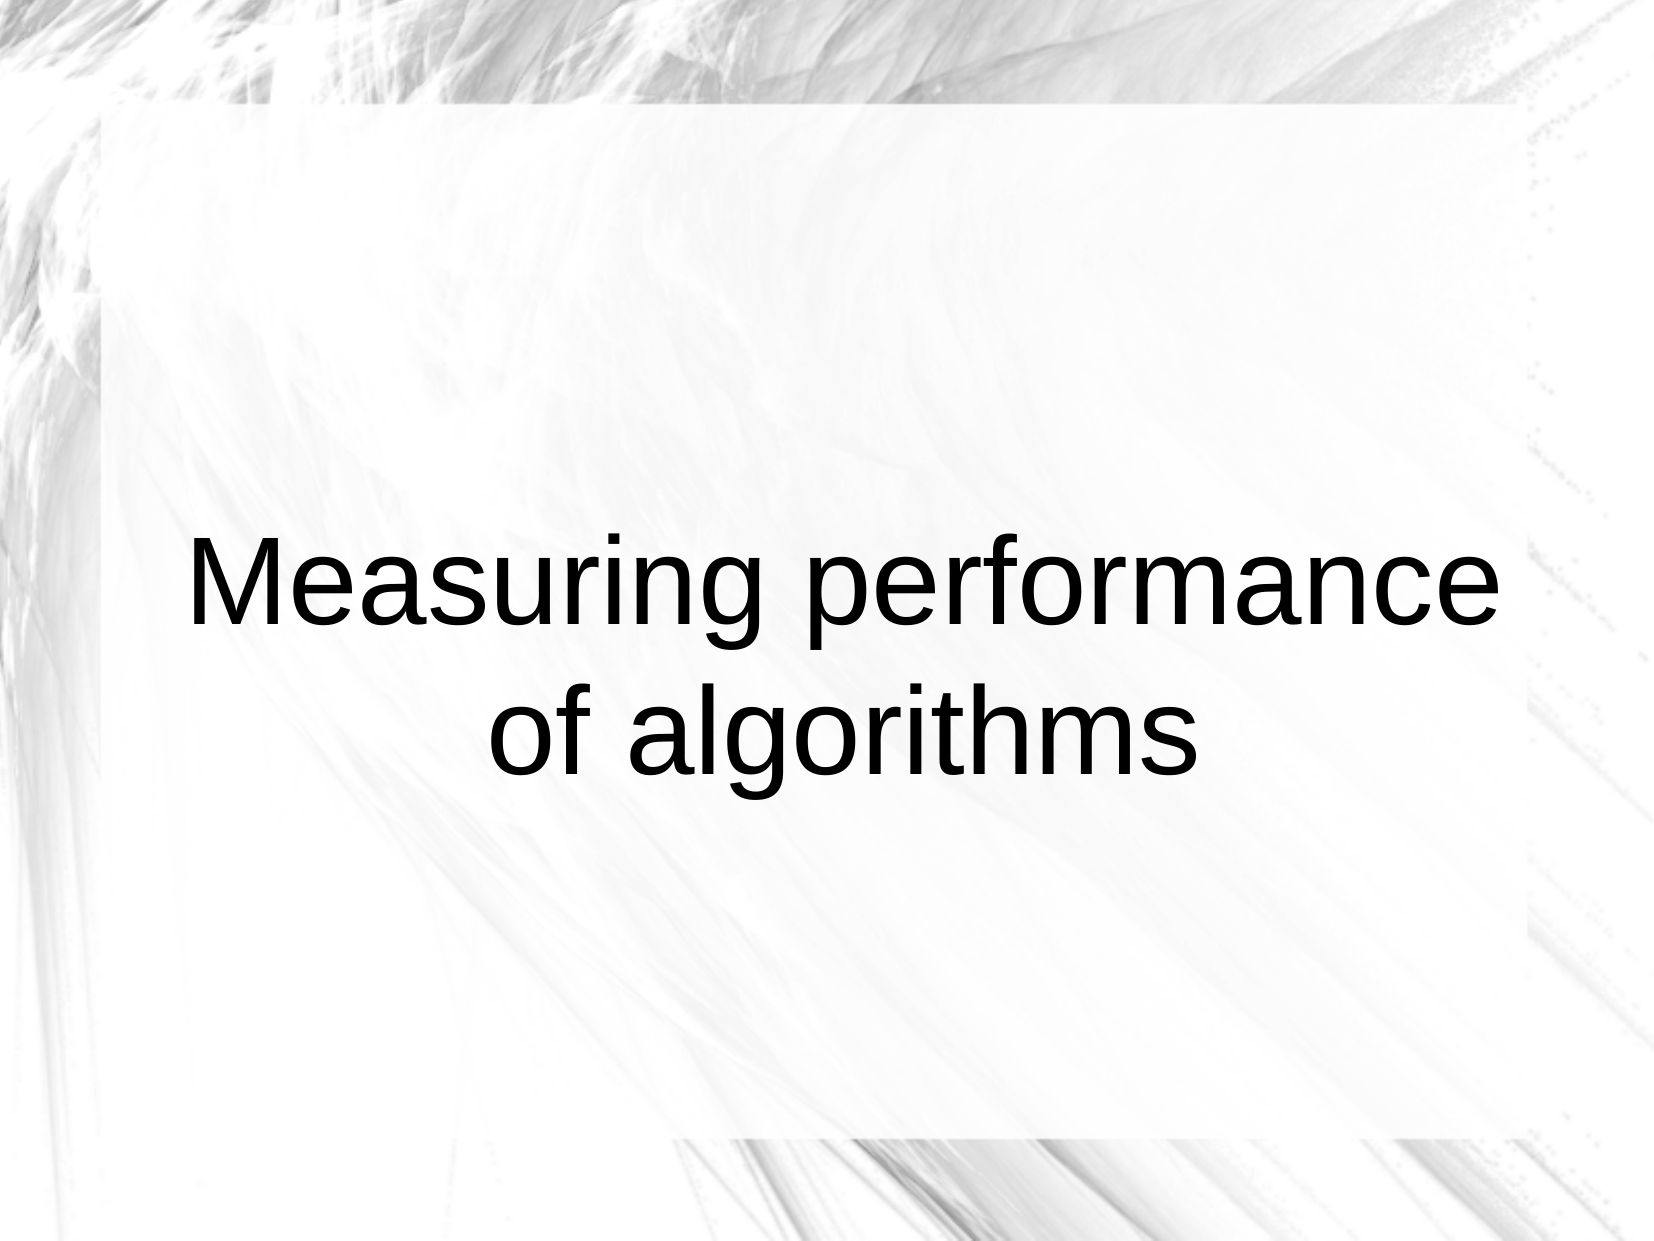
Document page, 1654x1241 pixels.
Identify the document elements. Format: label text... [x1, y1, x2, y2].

list Measuring performance of algorithms [118, 319, 1571, 1109]
picture [0, 0, 1654, 1241]
